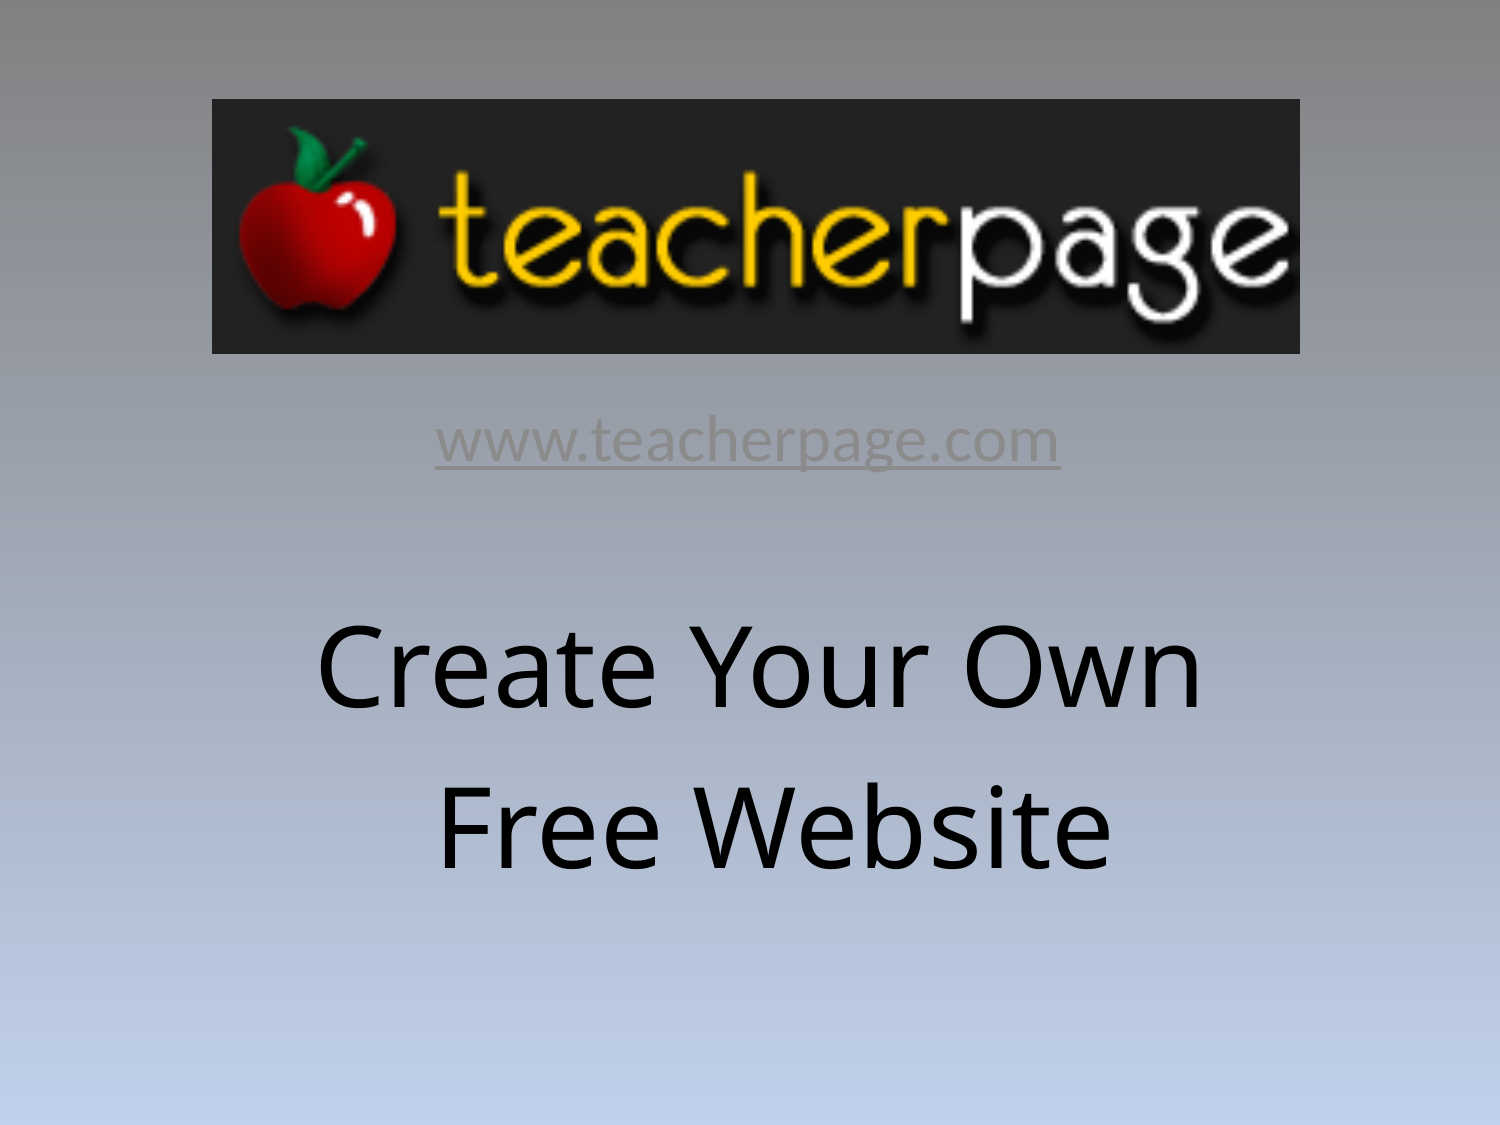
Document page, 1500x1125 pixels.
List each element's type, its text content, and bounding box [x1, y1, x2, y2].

text_box Create Your Own Free Website [187, 587, 1363, 899]
subtitle www.teacherpage.com [230, 387, 1281, 500]
picture [212, 99, 1300, 354]
